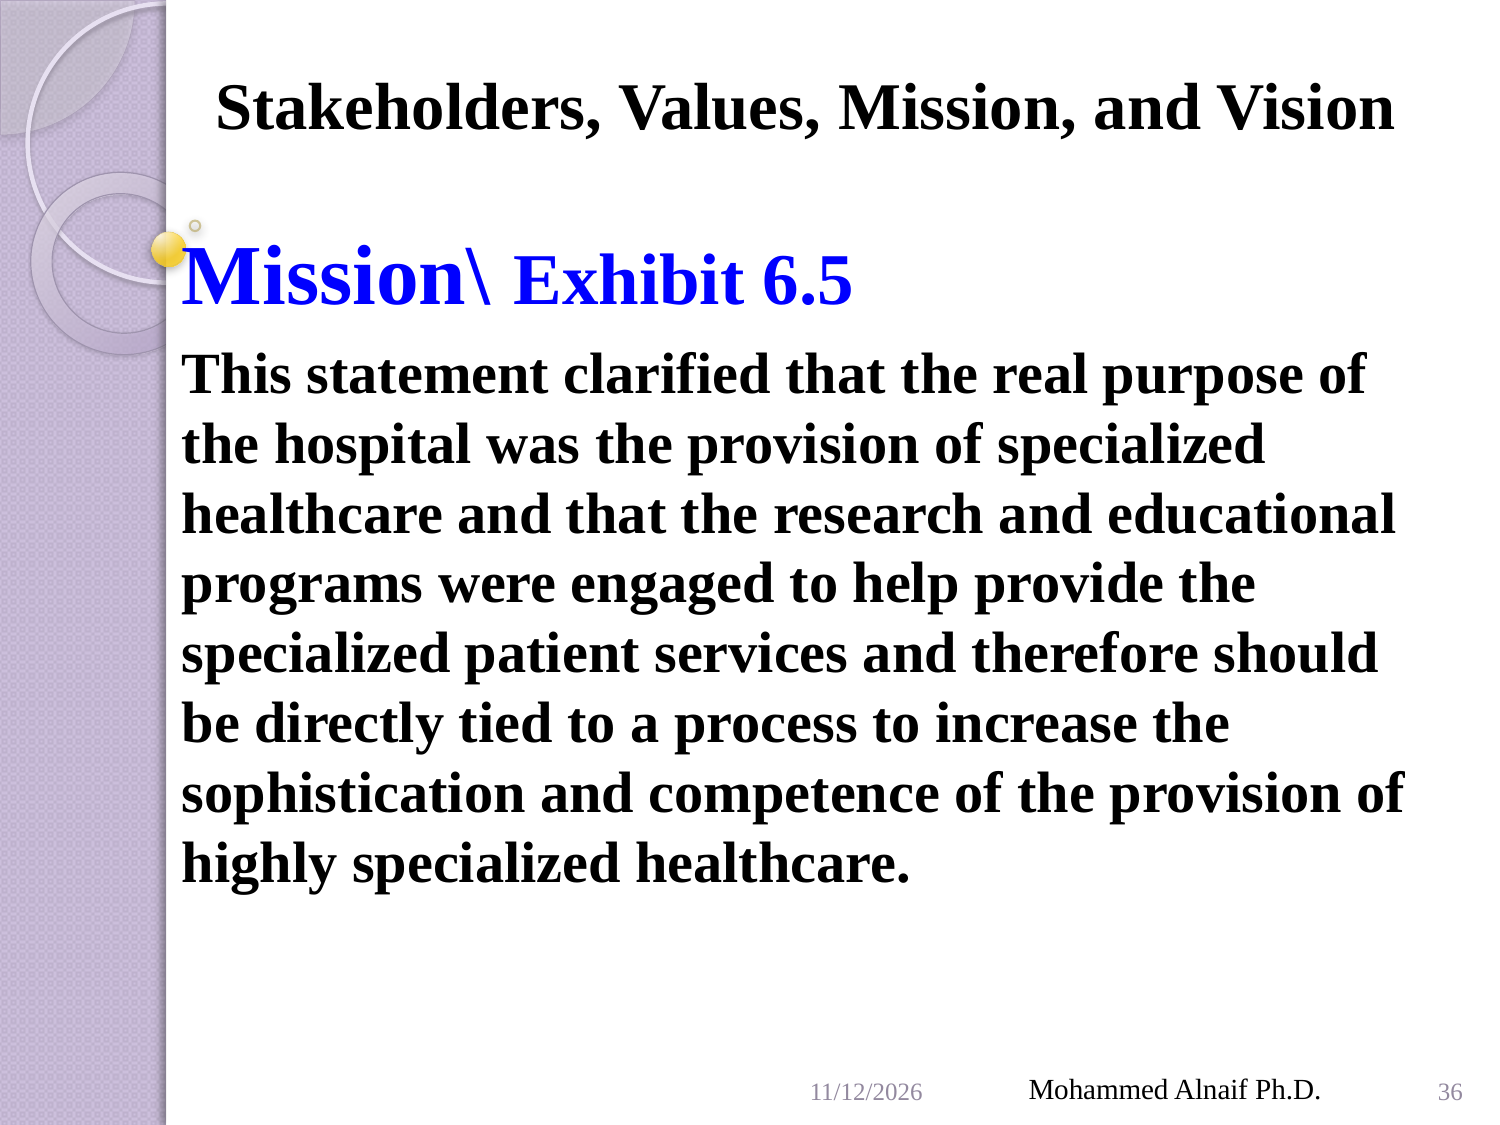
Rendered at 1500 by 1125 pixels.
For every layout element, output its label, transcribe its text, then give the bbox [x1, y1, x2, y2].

subtitle Mission\ Exhibit 6.5 This statement clarified that the real purpose of the hospital was the provision of specialized healthcare and that the research and educational programs were engaged to help provide the specialized patient services and therefore should be directly tied to a process to increase the sophistication and competence of the provision of highly specialized healthcare. [162, 212, 1450, 1038]
slide_number 36 [1413, 1034, 1488, 1113]
title Stakeholders, Values, Mission, and Vision [162, 37, 1450, 150]
footer Mohammed Alnaif Ph.D. [937, 1038, 1413, 1113]
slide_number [587, 1038, 937, 1113]
